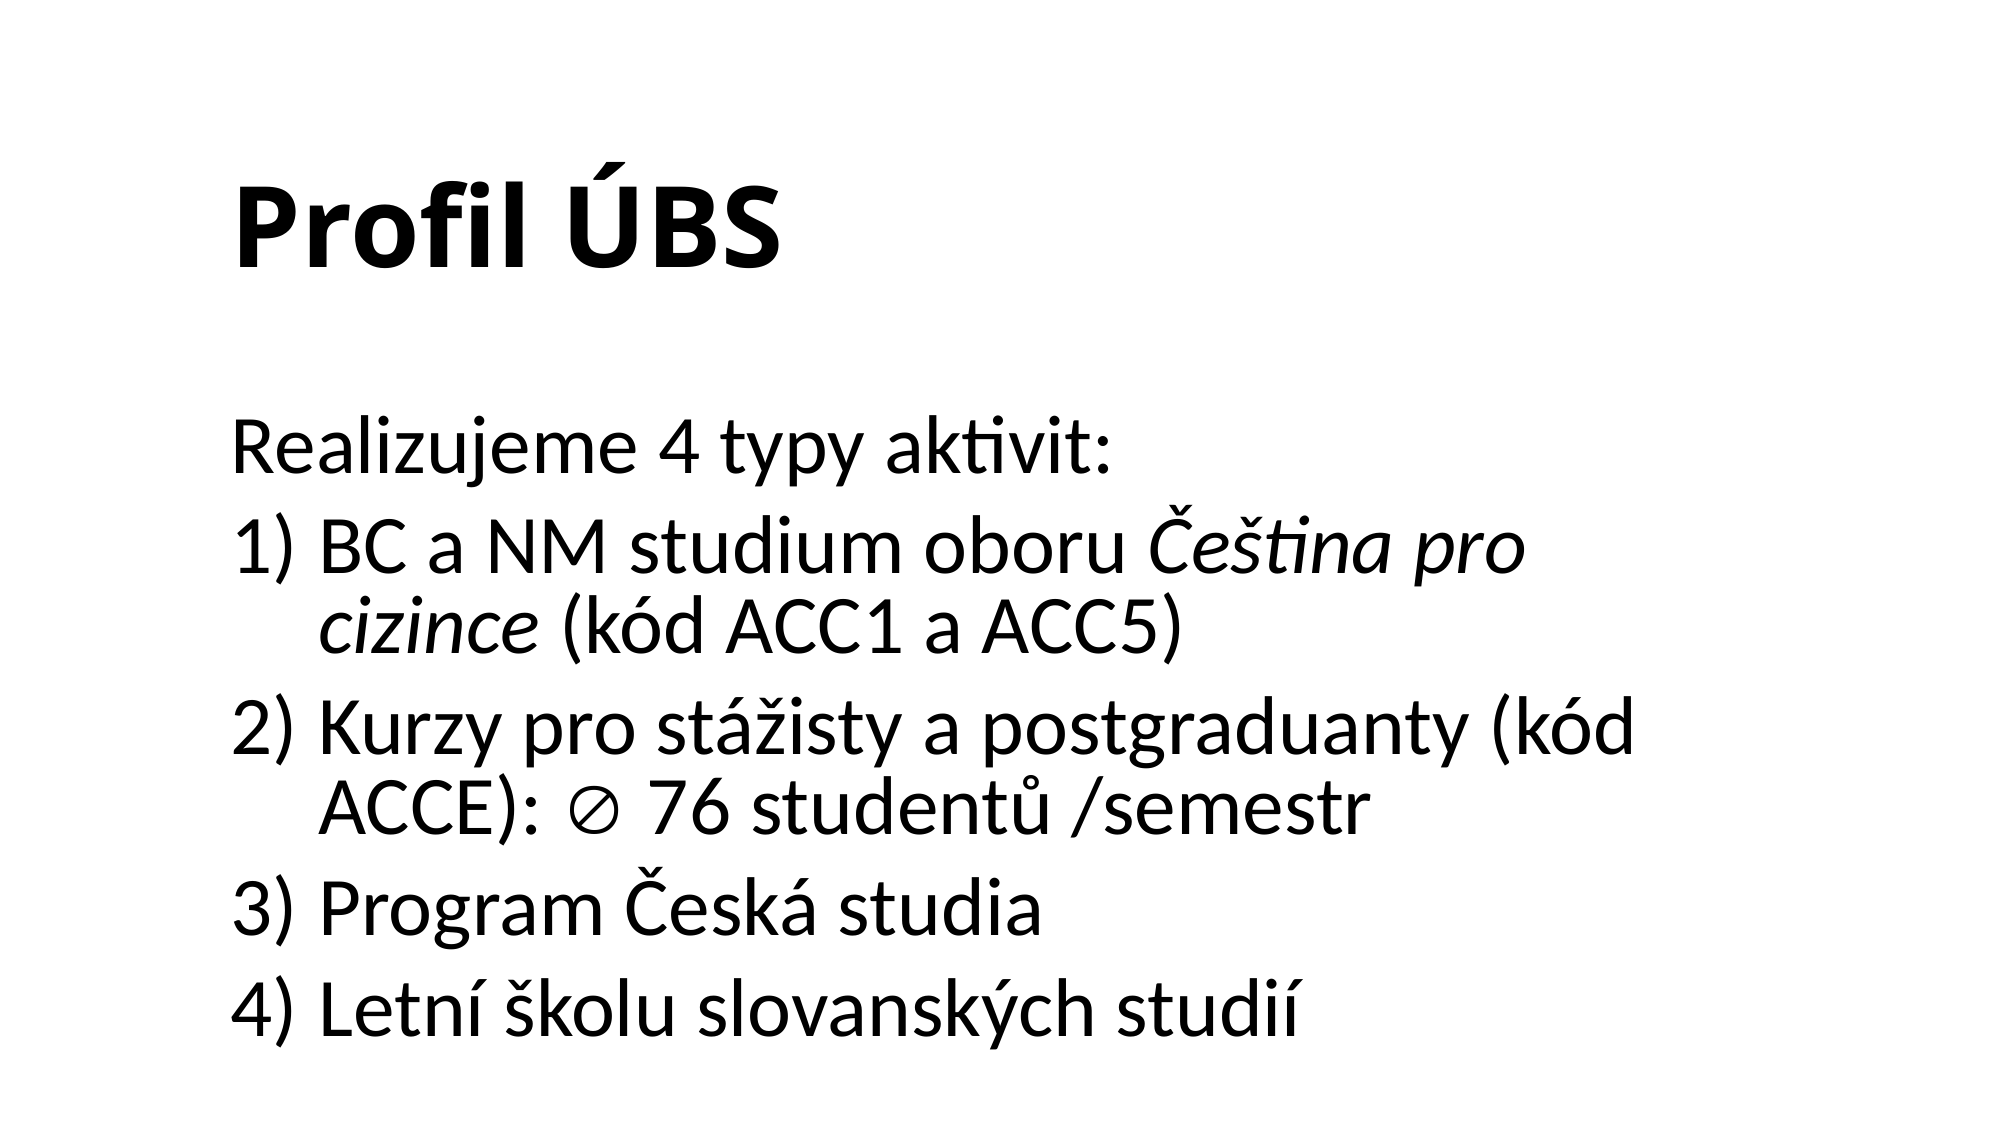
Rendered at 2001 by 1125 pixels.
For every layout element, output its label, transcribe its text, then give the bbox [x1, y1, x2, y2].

title Profil ÚBS [215, 110, 1917, 353]
subtitle Realizujeme 4 typy aktivit: BC a NM studium oboru Čeština pro cizince (kód ACC1 a ACC5) Kurzy pro stážisty a postgraduanty (kód ACCE):  76 studentů /semestr Program Česká studia Letní školu slovanských studií [215, 401, 1701, 926]
